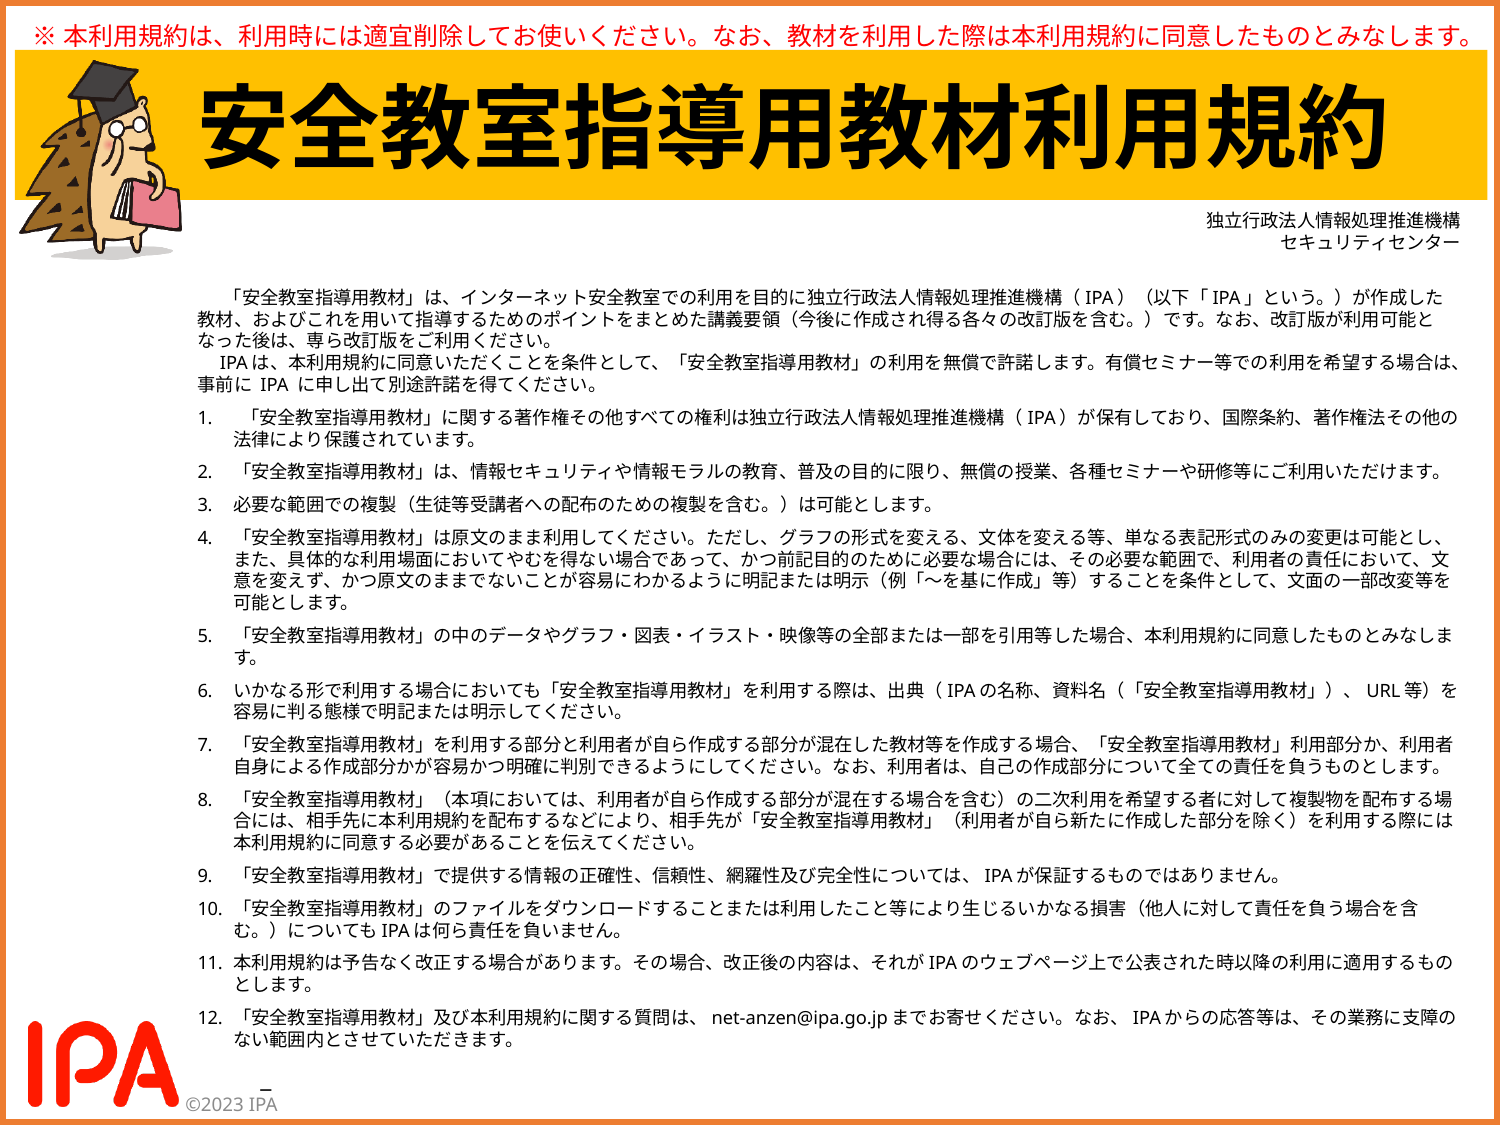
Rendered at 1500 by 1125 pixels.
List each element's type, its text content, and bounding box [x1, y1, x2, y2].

picture [28, 1021, 179, 1107]
title 安全教室指導用教材利用規約 [182, 73, 1488, 190]
list 独立行政法人情報処理推進機構 セキュリティセンター 「安全教室指導用教材」は、インターネット安全教室での利用を目的に独立行政法人情報処理推進機構（IPA）（以下「IPA」という。）が作成した教材、およびこれを用いて指導するためのポイントをまとめた講義要領（今後に作成され得る各々の改訂版を含む。）です。なお、改訂版が利用可能となった後は、専ら改訂版をご利用ください。 IPAは、本利用規約に同意いただくことを条件として、「安全教室指導用教材」の利用を無償で許諾します。有償セミナー等での利用を希望する場合は、事前に IPA に申し出て別途許諾を得てください。 「安全教室指導用教材」に関する著作権その他すべての権利は独立行政法人情報処理推進機構（IPA）が保有しており、国際条約、著作権法その他の法律により保護されています。 「安全教室指導用教材」は、情報セキュリティや情報モラルの教育、普及の目的に限り、無償の授業、各種セミナーや研修等にご利用いただけます。 必要な範囲での複製（生徒等受講者への配布のための複製を含む。）は可能とします。 「安全教室指導用教材」は原文のまま利用してください。ただし、グラフの形式を変える、文体を変える等、単なる表記形式のみの変更は可能とし、また、具体的な利用場面においてやむを得ない場合であって、かつ前記目的のために必要な場合には、その必要な範囲で、利用者の責任において、文意を変えず、かつ原文のままでないことが容易にわかるように明記または明示（例「～を基に作成」等）することを条件として、文面の一部改変等を可能とします。 「安全教室指導用教材」の中のデータやグラフ・図表・イラスト・映像等の全部または一部を引用等した場合、本利用規約に同意したものとみなします。 いかなる形で利用する場合においても「安全教室指導用教材」を利用する際は、出典（IPAの名称、資料名（「安全教室指導用教材」）、URL等）を容易に判る態様で明記または明示してください。 「安全教室指導用教材」を利用する部分と利用者が自ら作成する部分が混在した教材等を作成する場合、「安全教室指導用教材」利用部分か、利用者自身による作成部分かが容易かつ明確に判別できるようにしてください。なお、利用者は、自己の作成部分について全ての責任を負うものとします。 「安全教室指導用教材」（本項においては、利用者が自ら作成する部分が混在する場合を含む）の二次利用を希望する者に対して複製物を配布する場合には、相手先に本利用規約を配布するなどにより、相手先が「安全教室指導用教材」（利用者が自ら新たに作成した部分を除く）を利用する際には本利用規約に同意する必要があることを伝えてください。 「安全教室指導用教材」で提供する情報の正確性、信頼性、網羅性及び完全性については、IPAが保証するものではありません。 「安全教室指導用教材」のファイルをダウンロードすることまたは利用したこと等により生じるいかなる損害（他人に対して責任を負う場合を含む。）についてもIPAは何ら責任を負いません。 本利用規約は予告なく改正する場合があります。その場合、改正後の内容は、それがIPAのウェブページ上で公表された時以降の利用に適用するものとします。 「安全教室指導用教材」及び本利用規約に関する質問は、net-anzen@ipa.go.jpまでお寄せください。なお、IPAからの応答等は、その業務に支障のない範囲内とさせていただきます。 [182, 202, 1477, 1089]
text_box ※本利用規約は、利用時には適宜削除してお使いください。なお、教材を利用した際は本利用規約に同意したものとみなします。 [18, 13, 1477, 59]
picture [19, 60, 182, 260]
